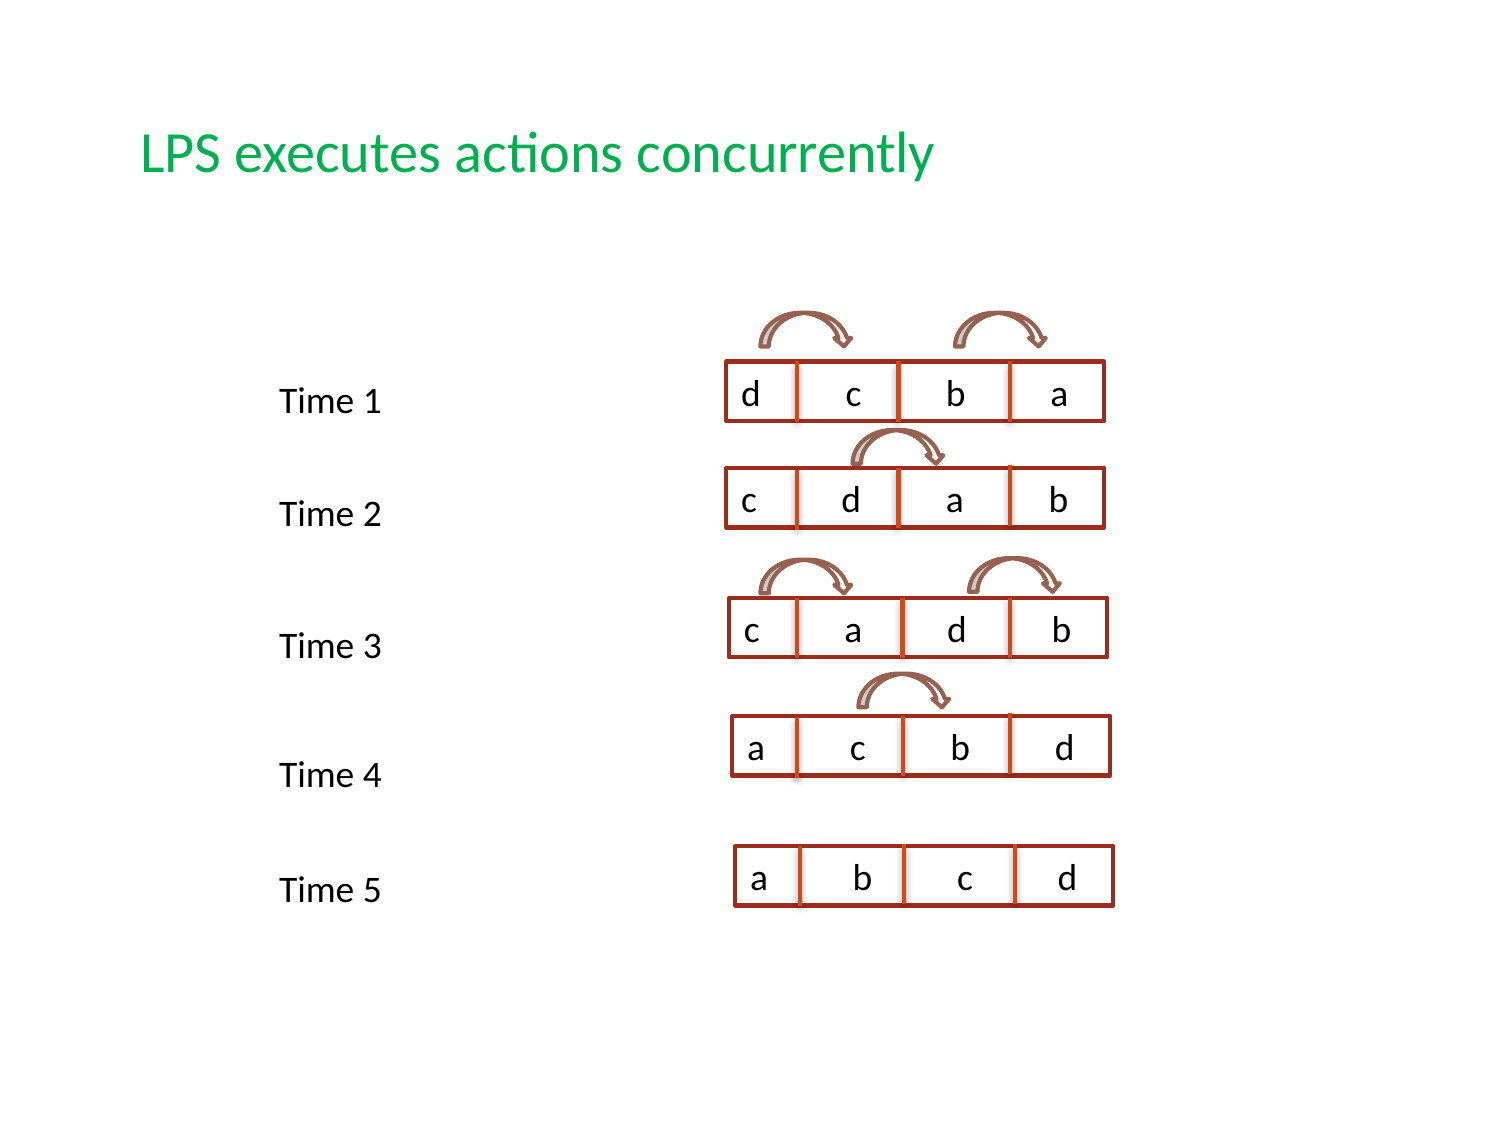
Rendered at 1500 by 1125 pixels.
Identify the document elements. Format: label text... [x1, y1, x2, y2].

text_box Time 3 [264, 613, 513, 673]
text_box c d a b [724, 466, 1005, 530]
text_box a c b d [1015, 714, 1112, 778]
text_box a b c d [733, 844, 900, 908]
text_box [856, 671, 952, 710]
text_box Time 1 [264, 369, 513, 429]
title LPS executes actions concurrently [124, 55, 1475, 244]
text_box [952, 310, 1048, 349]
text_box [850, 427, 946, 466]
text_box c d a b [1015, 466, 1106, 530]
text_box d c b a [724, 359, 1106, 423]
text_box [758, 557, 854, 596]
text_box Time 5 [264, 857, 513, 918]
text_box [966, 556, 1062, 594]
text_box [758, 310, 854, 349]
text_box a b c d [909, 844, 1010, 908]
text_box Time 2 [264, 481, 513, 542]
text_box a b c d [1019, 844, 1115, 908]
text_box c a d b [727, 596, 1109, 659]
text_box Time 4 [264, 742, 513, 803]
text_box a c b d [730, 714, 1005, 778]
